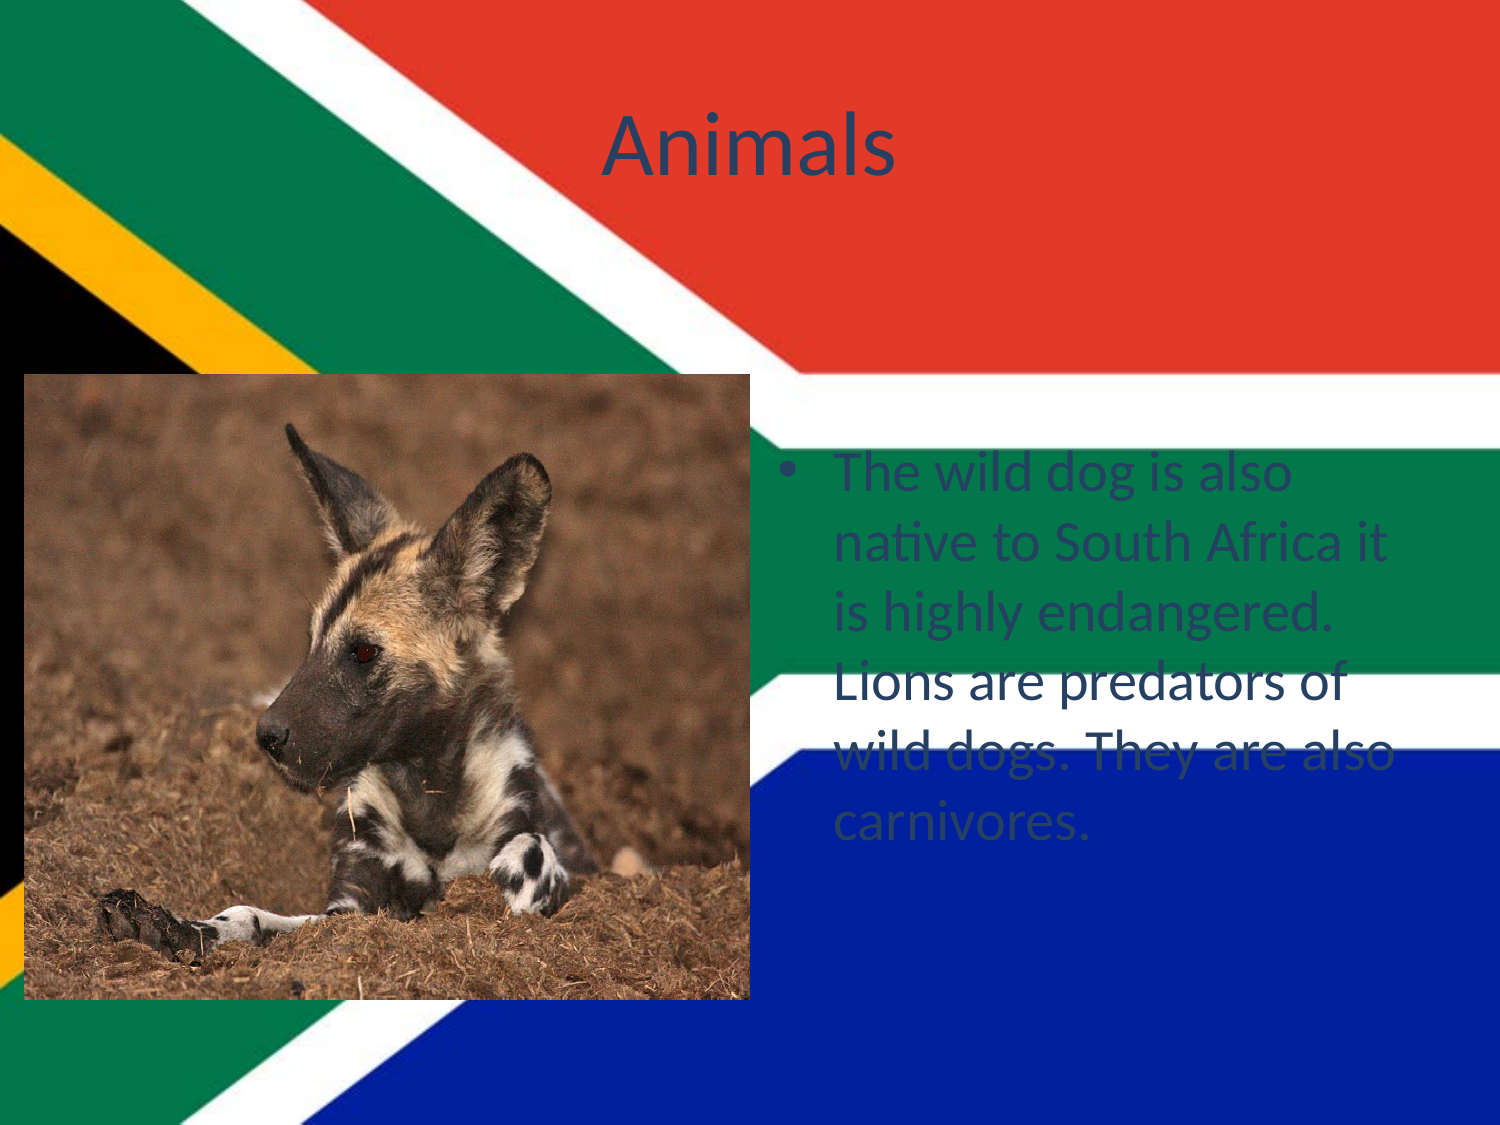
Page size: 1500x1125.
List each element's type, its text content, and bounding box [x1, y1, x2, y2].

list The wild dog is also native to South Africa it is highly endangered. Lions are predators of wild dogs. They are also carnivores. [762, 262, 1426, 1006]
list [24, 374, 751, 1001]
title Animals [74, 44, 1426, 233]
picture [0, 0, 1500, 1125]
